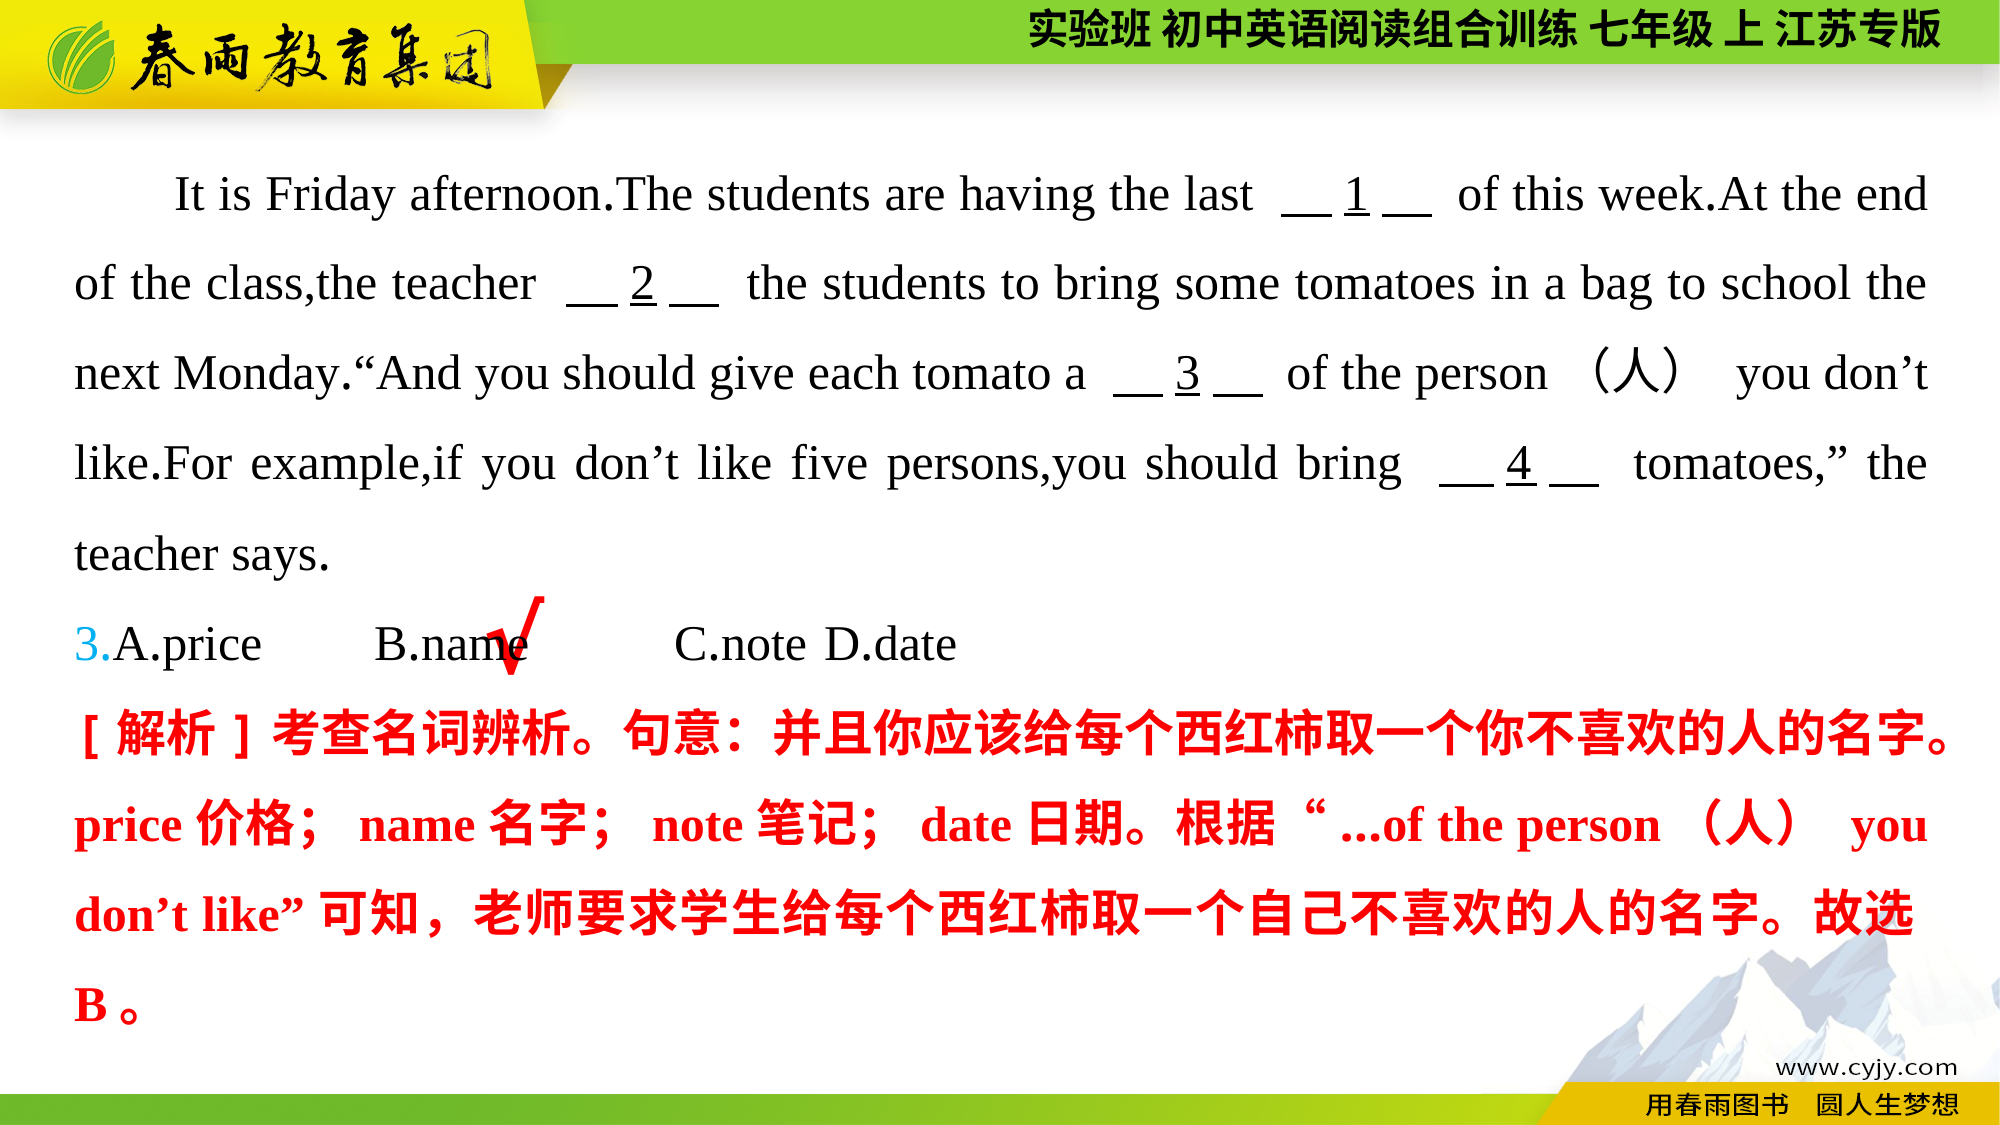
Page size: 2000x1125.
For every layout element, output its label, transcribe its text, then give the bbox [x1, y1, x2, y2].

text_box [解析]考查名词辨析。句意：并且你应该给每个西红柿取一个你不喜欢的人的名字。price价格；name名字；note笔记；date日期。根据“...of the person（人） you don’t like”可知，老师要求学生给每个西红柿取一个自己不喜欢的人的名字。故选B。 [59, 664, 1944, 1040]
picture [0, 0, 2000, 1125]
list It is Friday afternoon.The students are having the last 1 of this week.At the end of the class,the teacher 2 the students to bring some tomatoes in a bag to school the next Monday.“And you should give each tomato a 3 of the person（人） you don’t like.For example,if you don’t like five persons,you should bring 4 tomatoes,” the teacher says. 3.A.price B.name C.note D.date [59, 122, 1944, 664]
